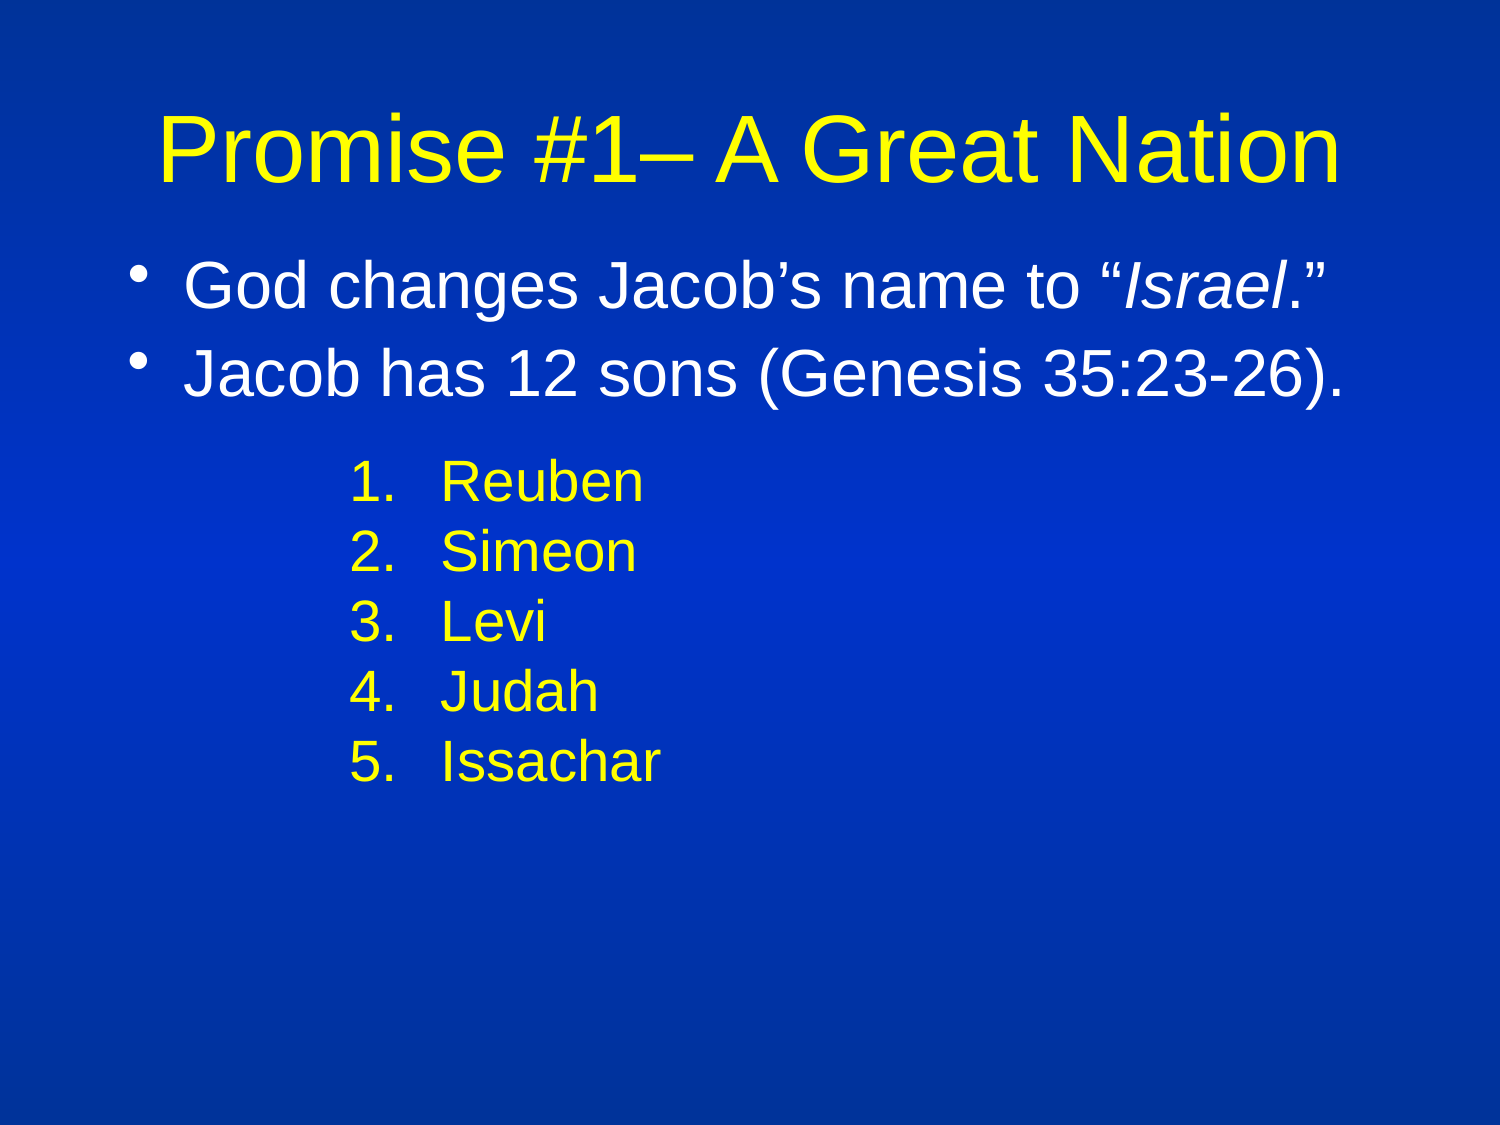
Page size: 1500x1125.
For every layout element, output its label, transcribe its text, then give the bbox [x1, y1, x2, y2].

title Promise #1– A Great Nation [37, 50, 1463, 238]
text_box Reuben Simeon Levi Judah Issachar [334, 435, 677, 861]
list God changes Jacob’s name to “Israel.” [112, 249, 1388, 337]
text_box Jacob has 12 sons (Genesis 35:23-26). [112, 337, 1388, 438]
